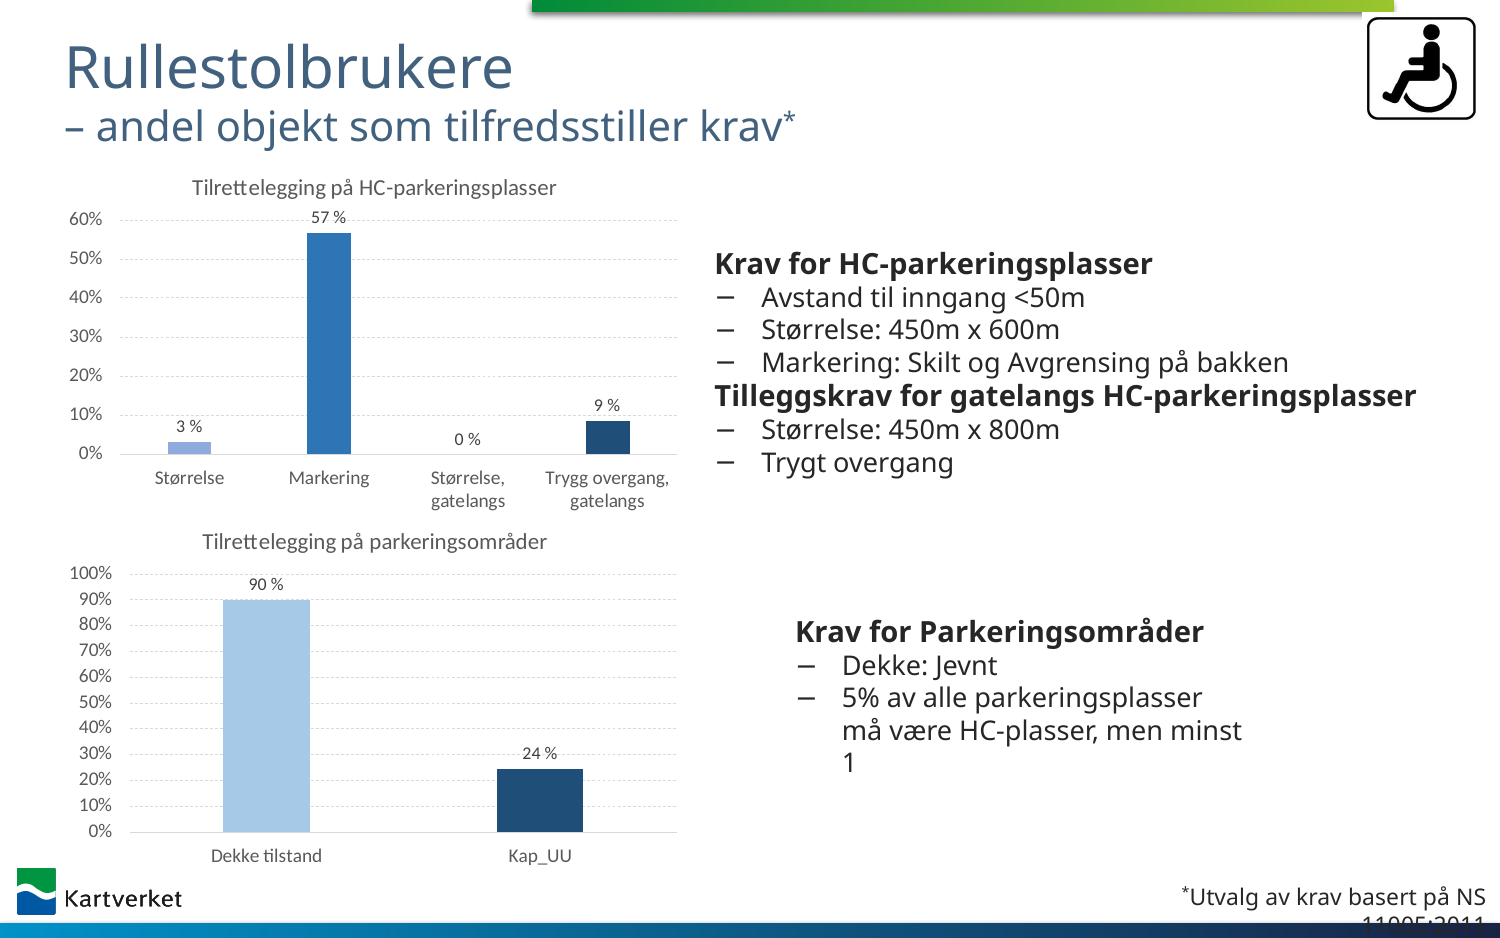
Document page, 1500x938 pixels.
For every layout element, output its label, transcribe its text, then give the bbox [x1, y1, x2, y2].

picture [62, 520, 688, 874]
picture [1362, 12, 1481, 126]
text_box Rullestolbrukere – andel objekt som tilfredsstiller krav* [49, 25, 1431, 158]
text_box Krav for Parkeringsområder Dekke: Jevnt 5% av alle parkeringsplasser må være HC-plasser, men minst 1 [780, 605, 1261, 786]
text_box *Utvalg av krav basert på NS 11005:2011 [1068, 873, 1500, 938]
picture [62, 166, 688, 519]
text_box Krav for HC-parkeringsplasser Avstand til inngang <50m Størrelse: 450m x 600m Markering: Skilt og Avgrensing på bakken Tilleggskrav for gatelangs HC-parkeringsplasser Størrelse: 450m x 800m Trygt overgang [699, 237, 1433, 485]
